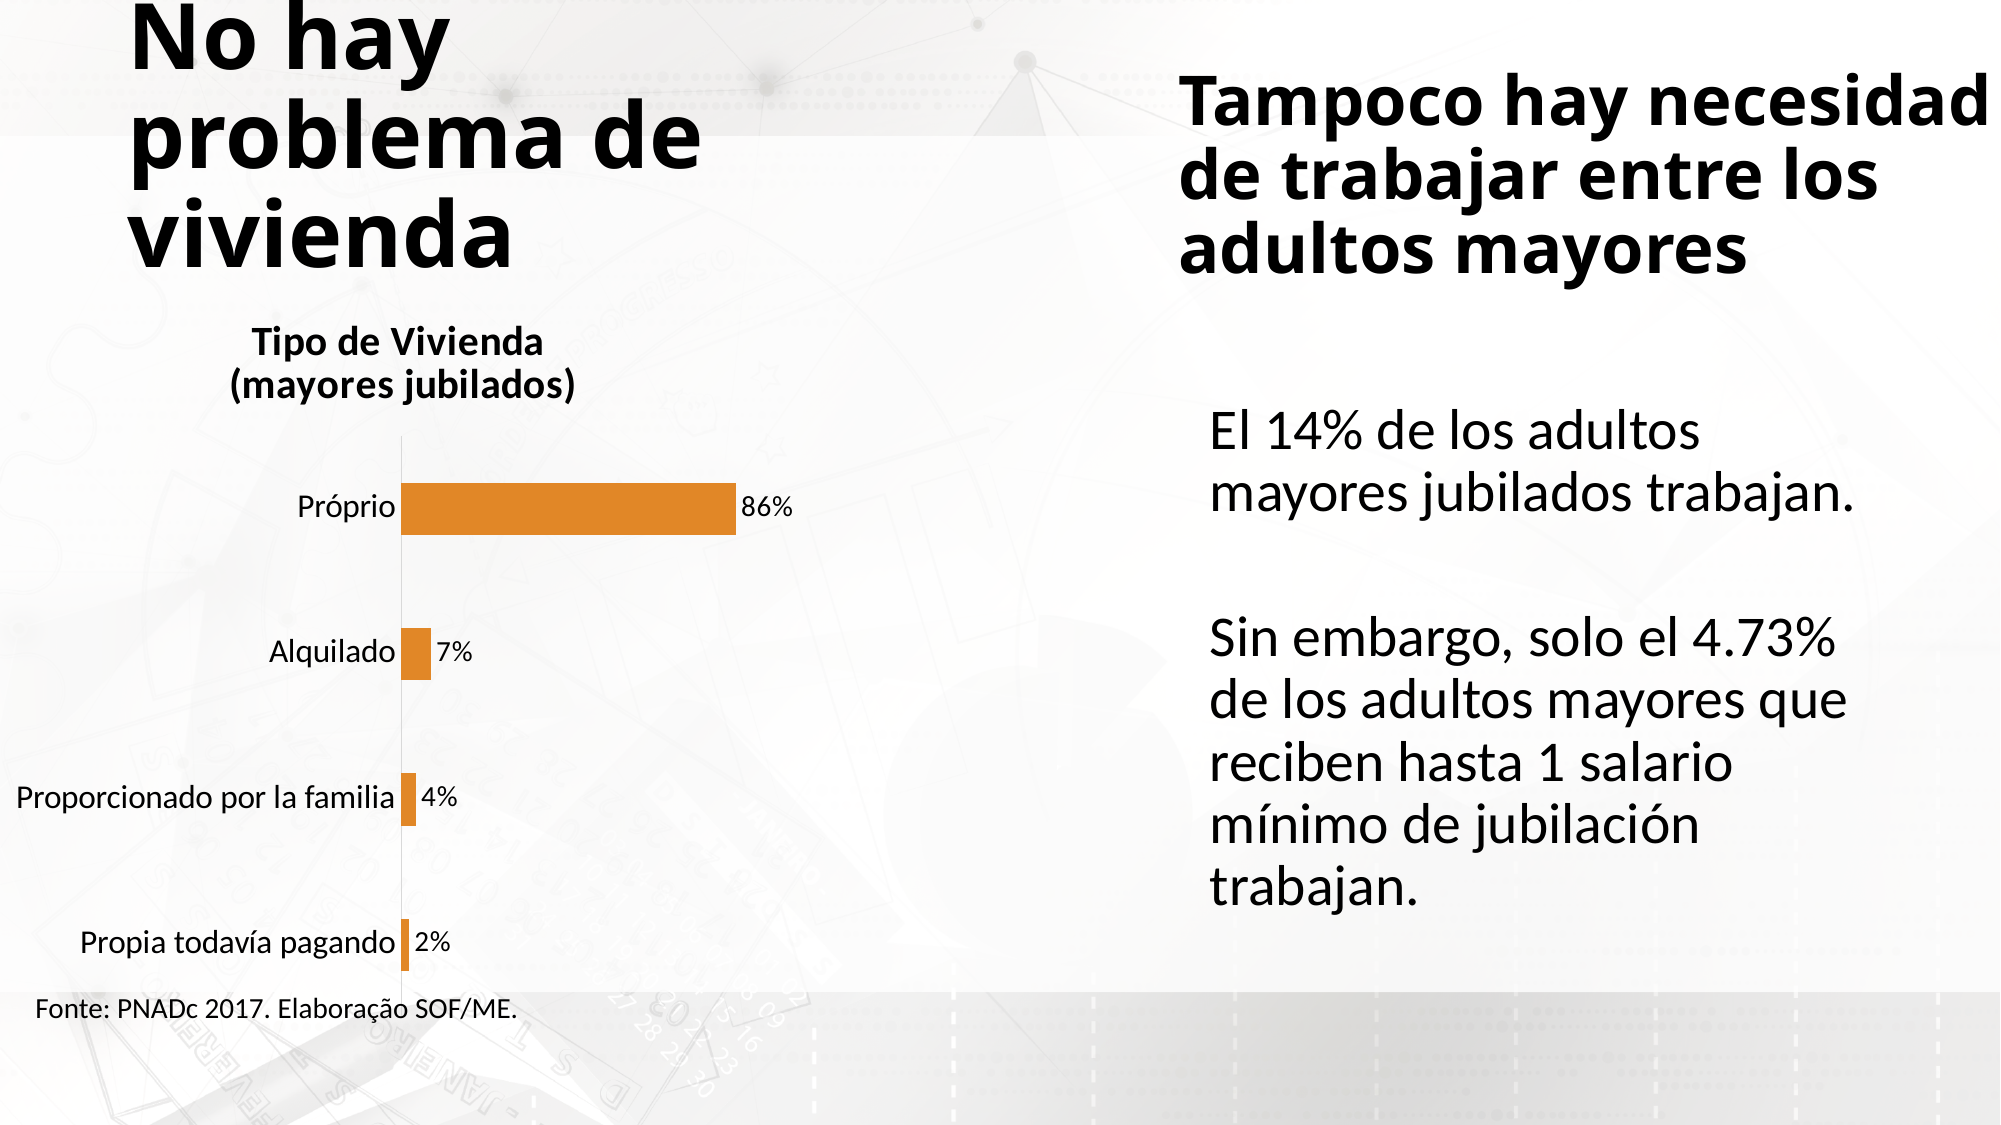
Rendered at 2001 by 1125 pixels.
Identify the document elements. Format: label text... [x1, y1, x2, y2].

title No hay problema de vivienda [112, 30, 918, 248]
text_box Tampoco hay necesidad de trabajar entre los adultos mayores [1163, 47, 2000, 307]
chart [0, 289, 806, 1033]
picture [0, 0, 2000, 136]
picture [0, 993, 2000, 1125]
list El 14% de los adultos mayores jubilados trabajan. Sin embargo, solo el 4.73% de los adultos mayores que reciben hasta 1 salario mínimo de jubilación trabajan. [1194, 329, 1876, 948]
